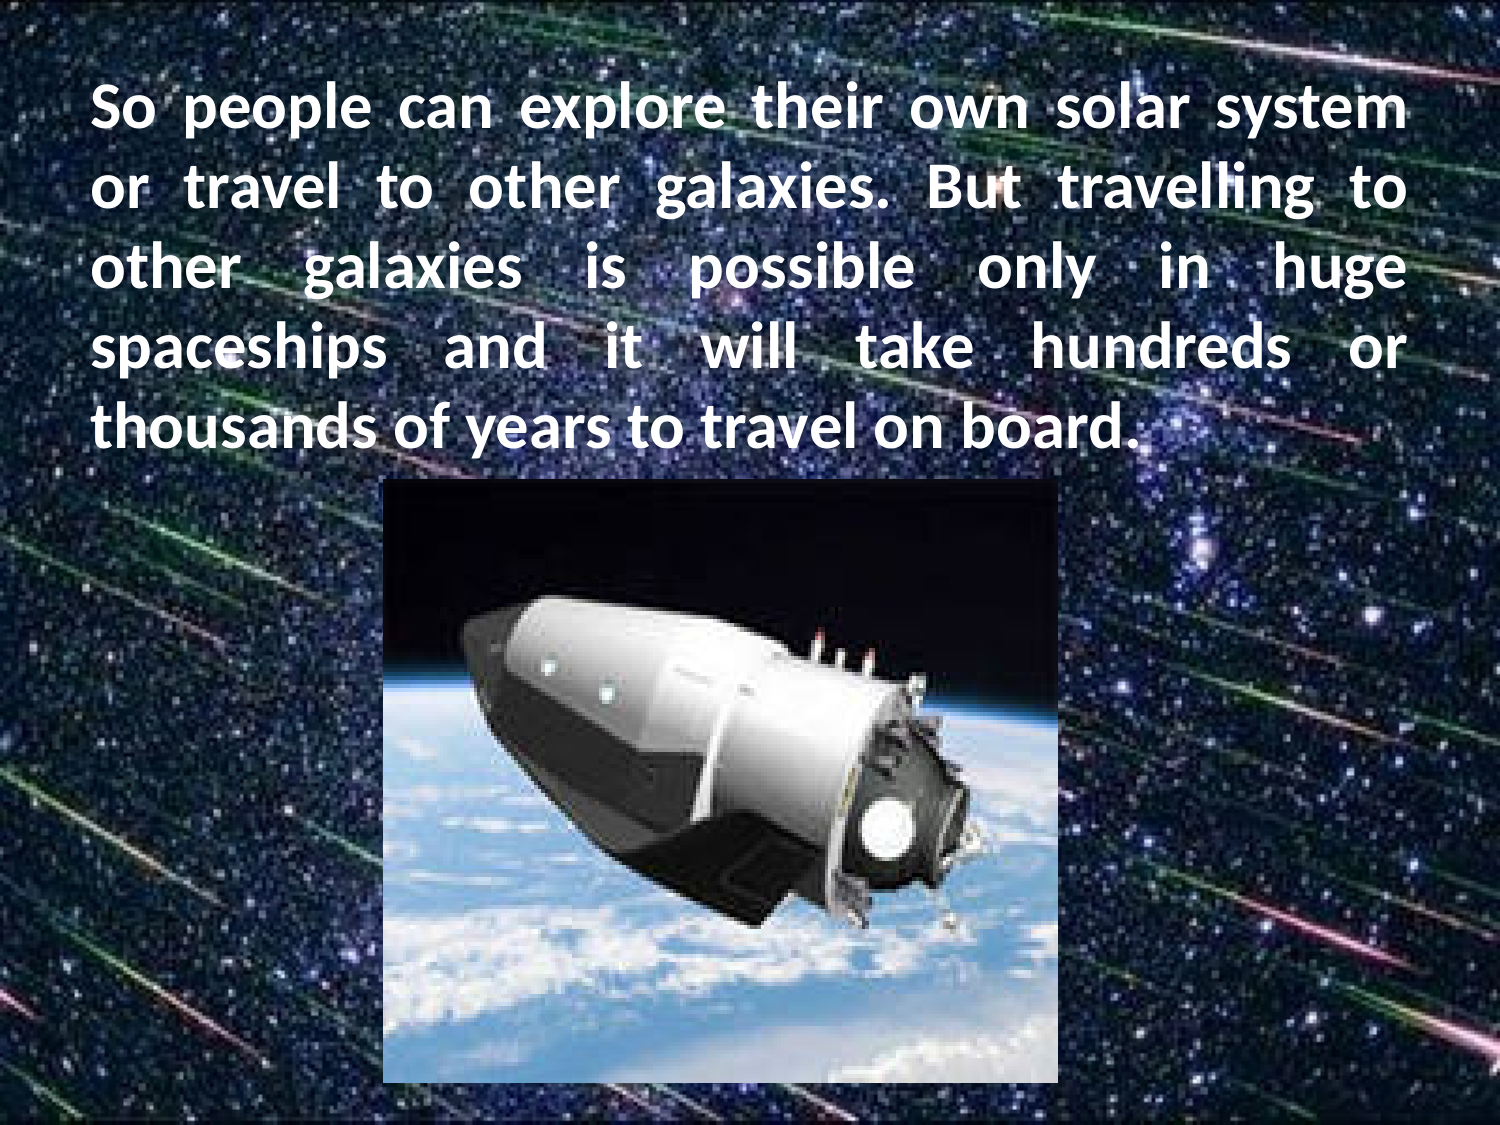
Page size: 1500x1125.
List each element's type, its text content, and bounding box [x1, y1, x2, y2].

list So people can explore their own solar system or travel to other galaxies. But travelling to other galaxies is possible only in huge spaceships and it will take hundreds or thousands of years to travel on board. [75, 54, 1425, 1005]
picture [0, 0, 1500, 1125]
